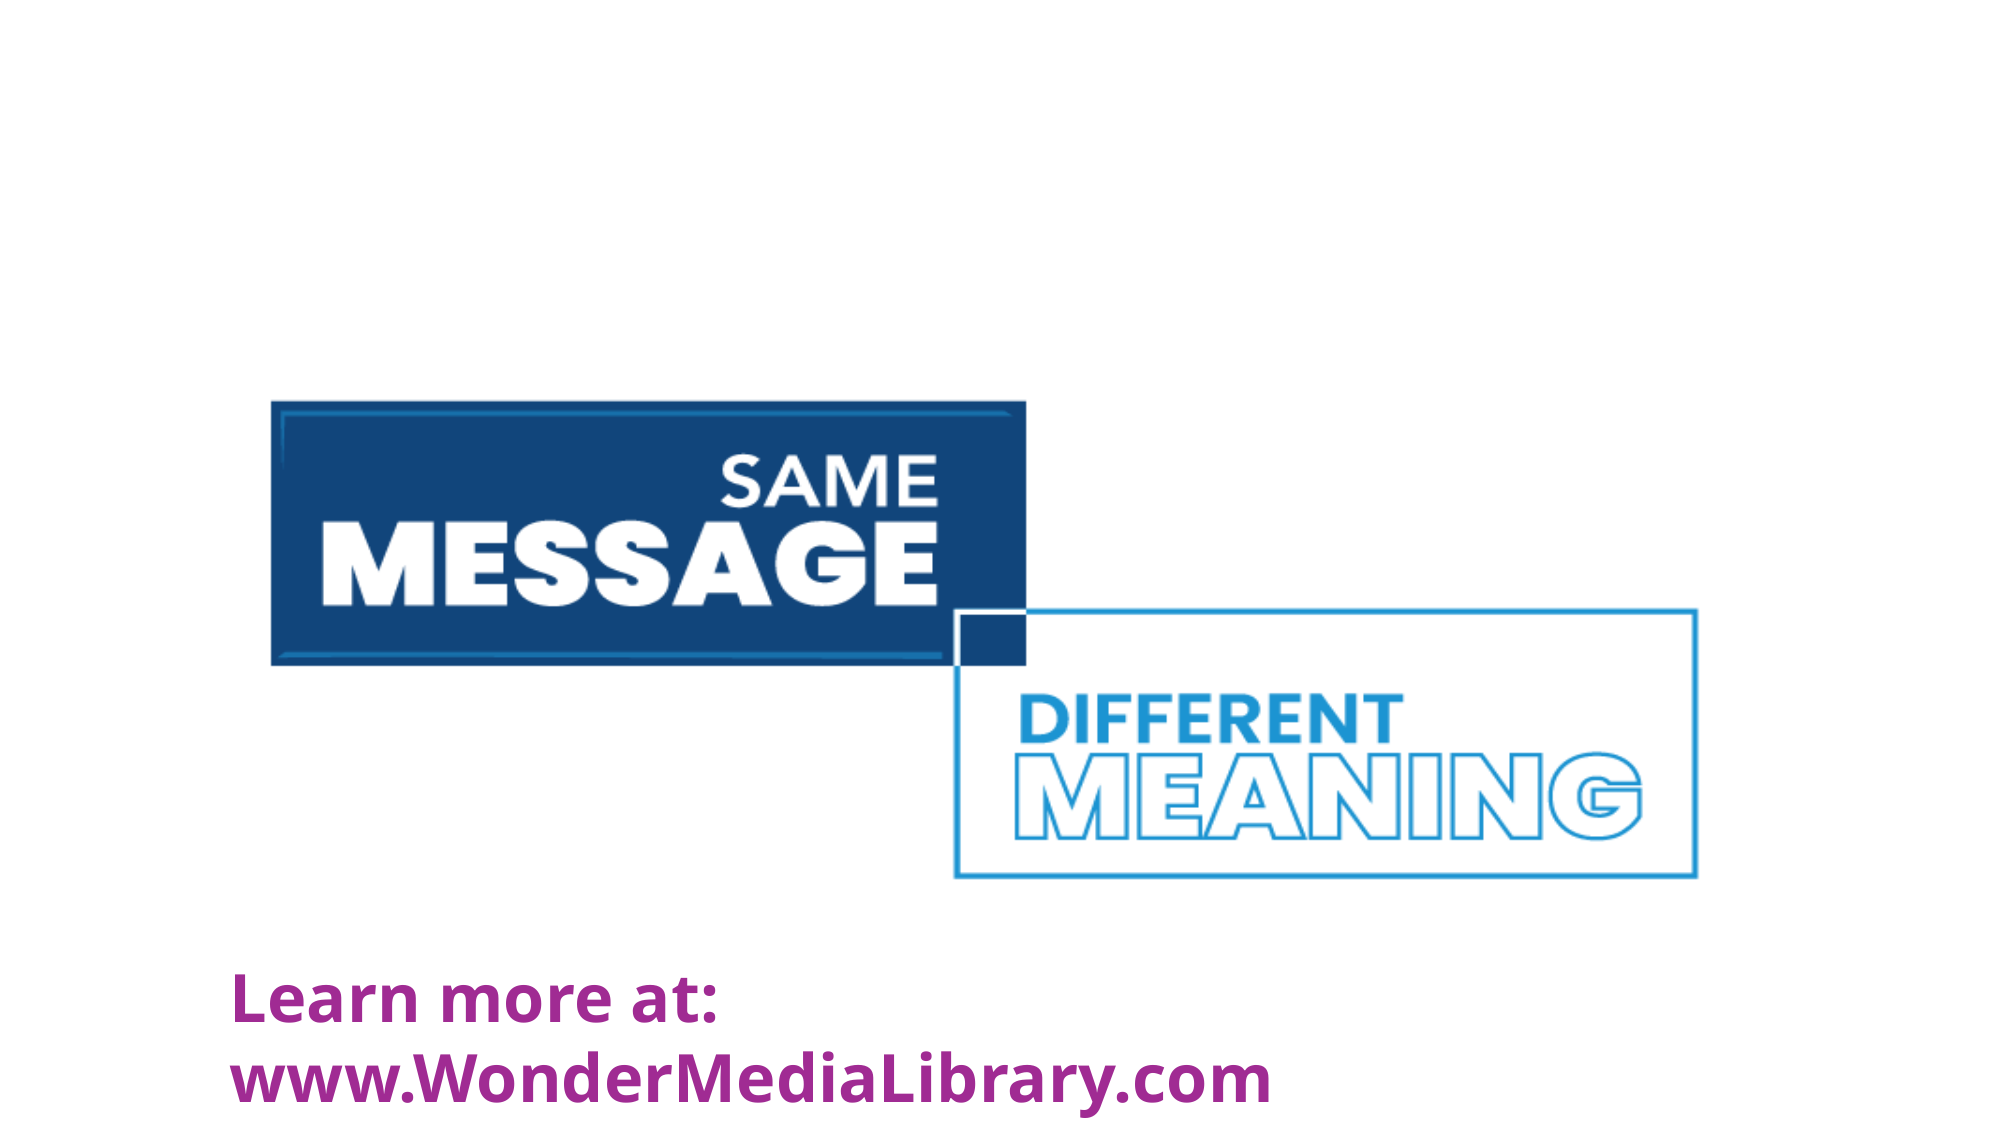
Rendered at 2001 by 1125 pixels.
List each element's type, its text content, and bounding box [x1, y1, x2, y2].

text_box Learn more at: www.WonderMediaLibrary.com [215, 948, 1690, 1124]
picture [234, 192, 1733, 1045]
